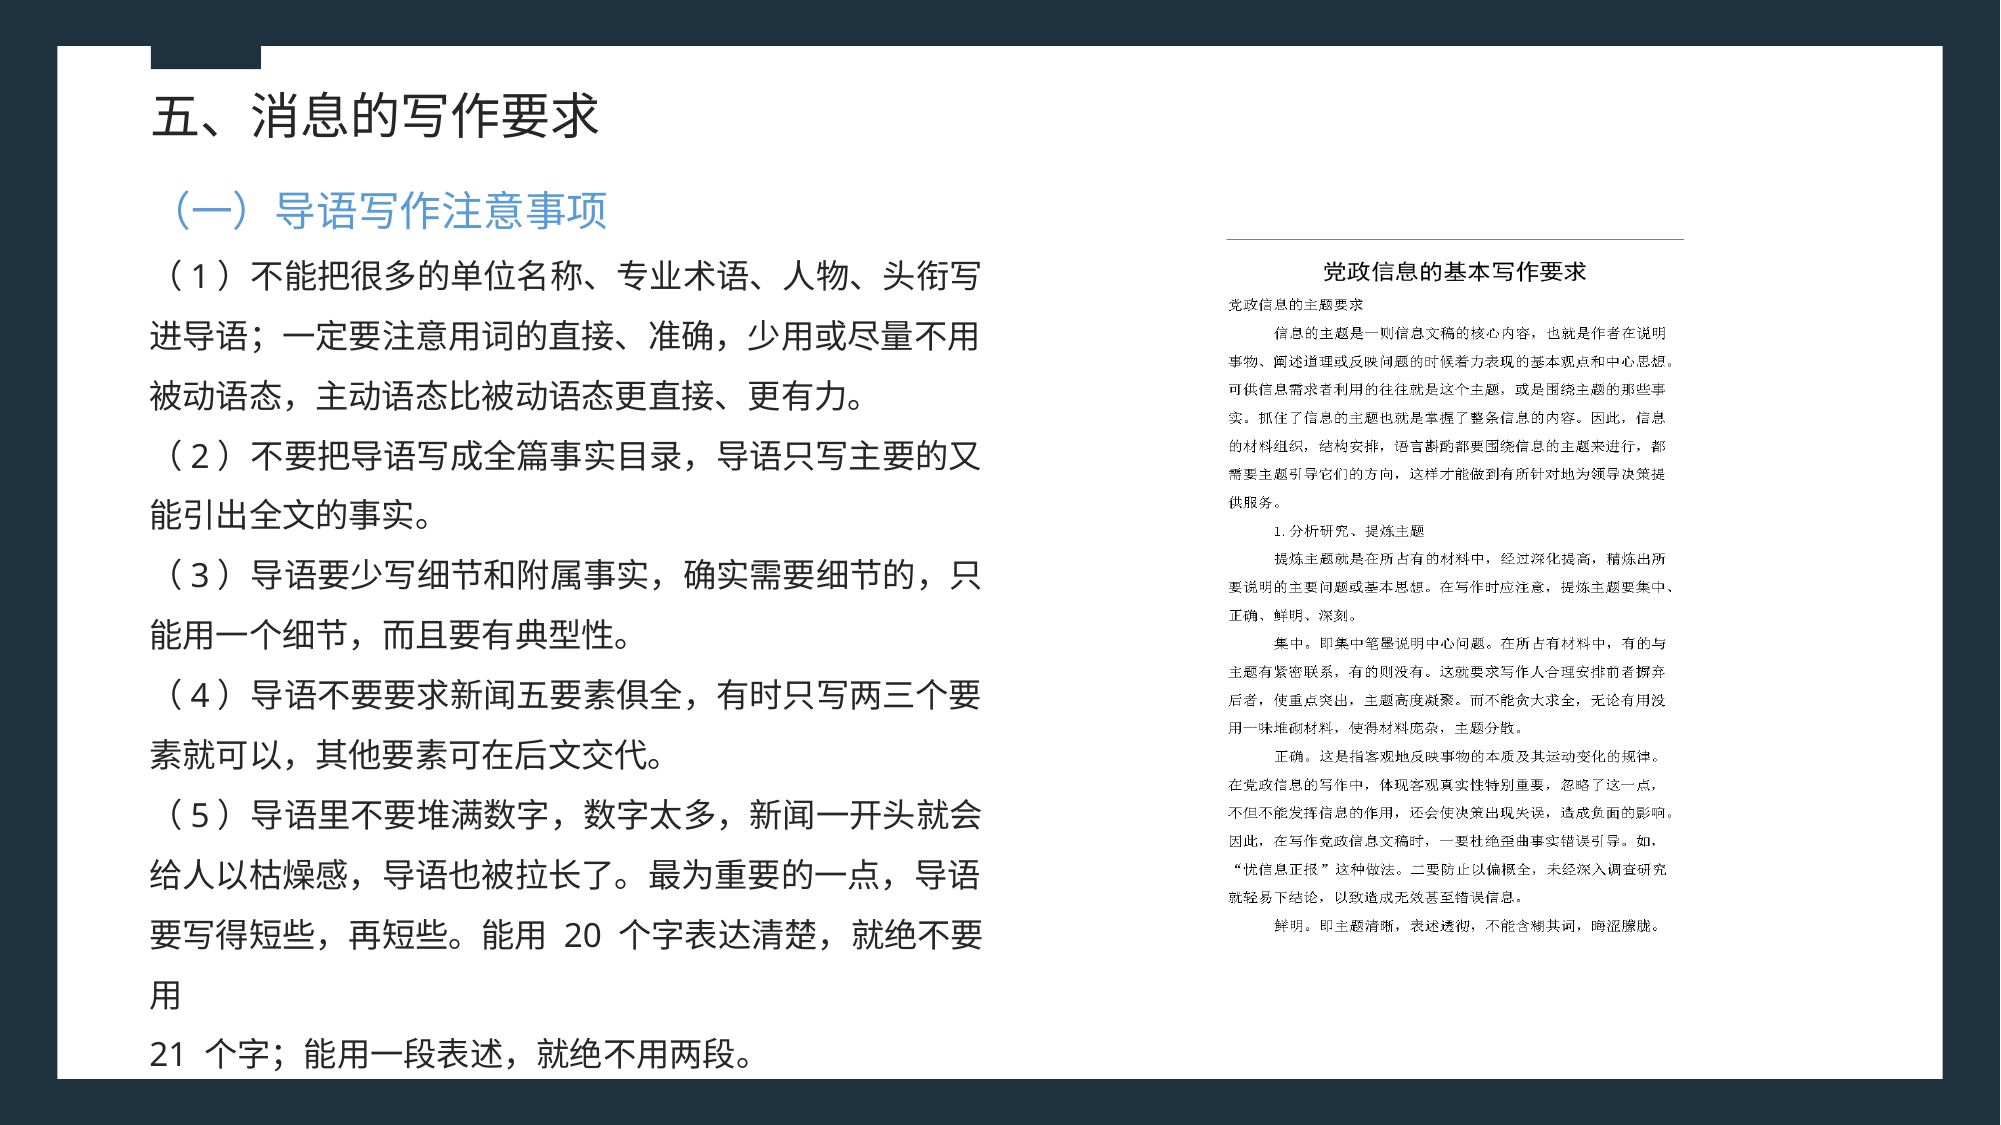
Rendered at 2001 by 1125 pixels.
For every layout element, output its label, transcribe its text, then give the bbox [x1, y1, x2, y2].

text_box （一）导语写作注意事项 （1）不能把很多的单位名称、专业术语、人物、头衔写进导语；一定要注意用词的直接、准确，少用或尽量不用被动语态，主动语态比被动语态更直接、更有力。 （2）不要把导语写成全篇事实目录，导语只写主要的又能引出全文的事实。 （3）导语要少写细节和附属事实，确实需要细节的，只能用一个细节，而且要有典型性。 （4）导语不要要求新闻五要素俱全，有时只写两三个要素就可以，其他要素可在后文交代。 （5）导语里不要堆满数字，数字太多，新闻一开头就会给人以枯燥感，导语也被拉长了。最为重要的一点，导语要写得短些，再短些。能用 20 个字表达清楚，就绝不要用 21 个字；能用一段表述，就绝不用两段。 [134, 152, 1018, 1081]
text_box 五、消息的写作要求 [150, 77, 846, 152]
picture [1129, 183, 1781, 1032]
